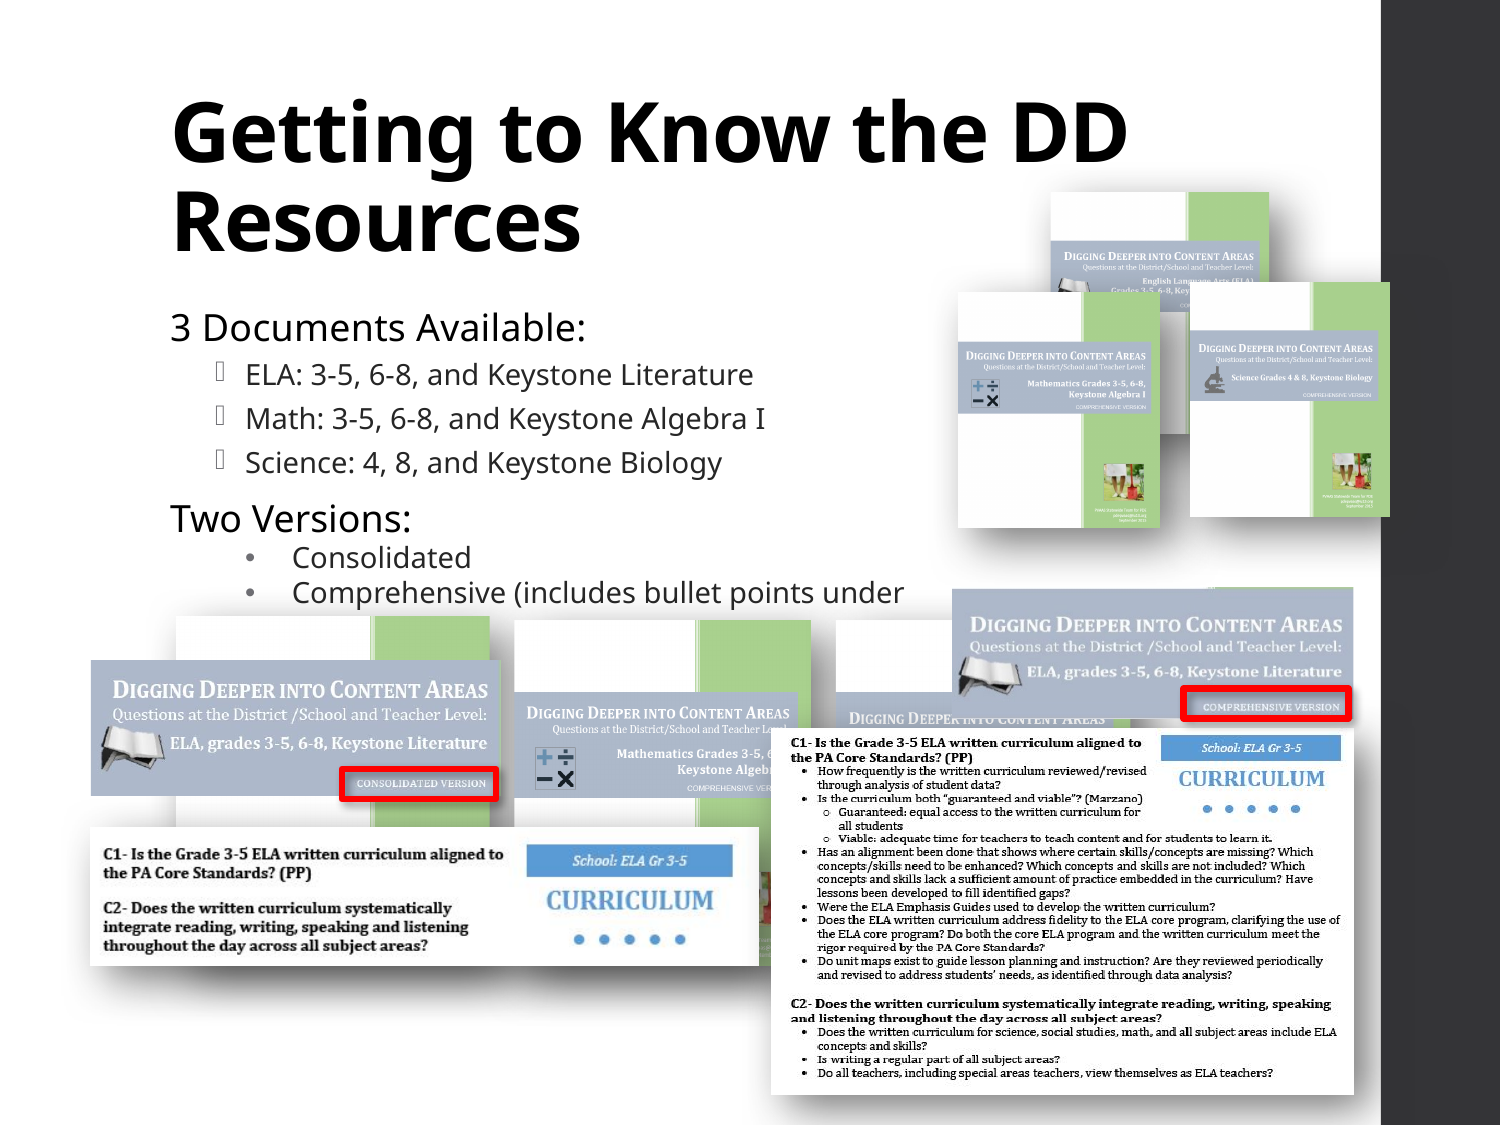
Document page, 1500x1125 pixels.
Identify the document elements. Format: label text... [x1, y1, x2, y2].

picture [175, 616, 490, 659]
text_box Two Versions: Consolidated Comprehensive (includes bullet points under questions) [155, 487, 982, 652]
list 3 Documents Available: ELA: 3-5, 6-8, and Keystone Literature Math: 3-5, 6-8, and Keystone Algebra I Science: 4, 8, and Keystone Biology [155, 299, 949, 487]
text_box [90, 659, 759, 966]
title Getting to Know the DD Resources [155, 60, 1348, 278]
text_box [957, 192, 1391, 528]
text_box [771, 587, 1354, 1095]
picture [514, 620, 771, 966]
